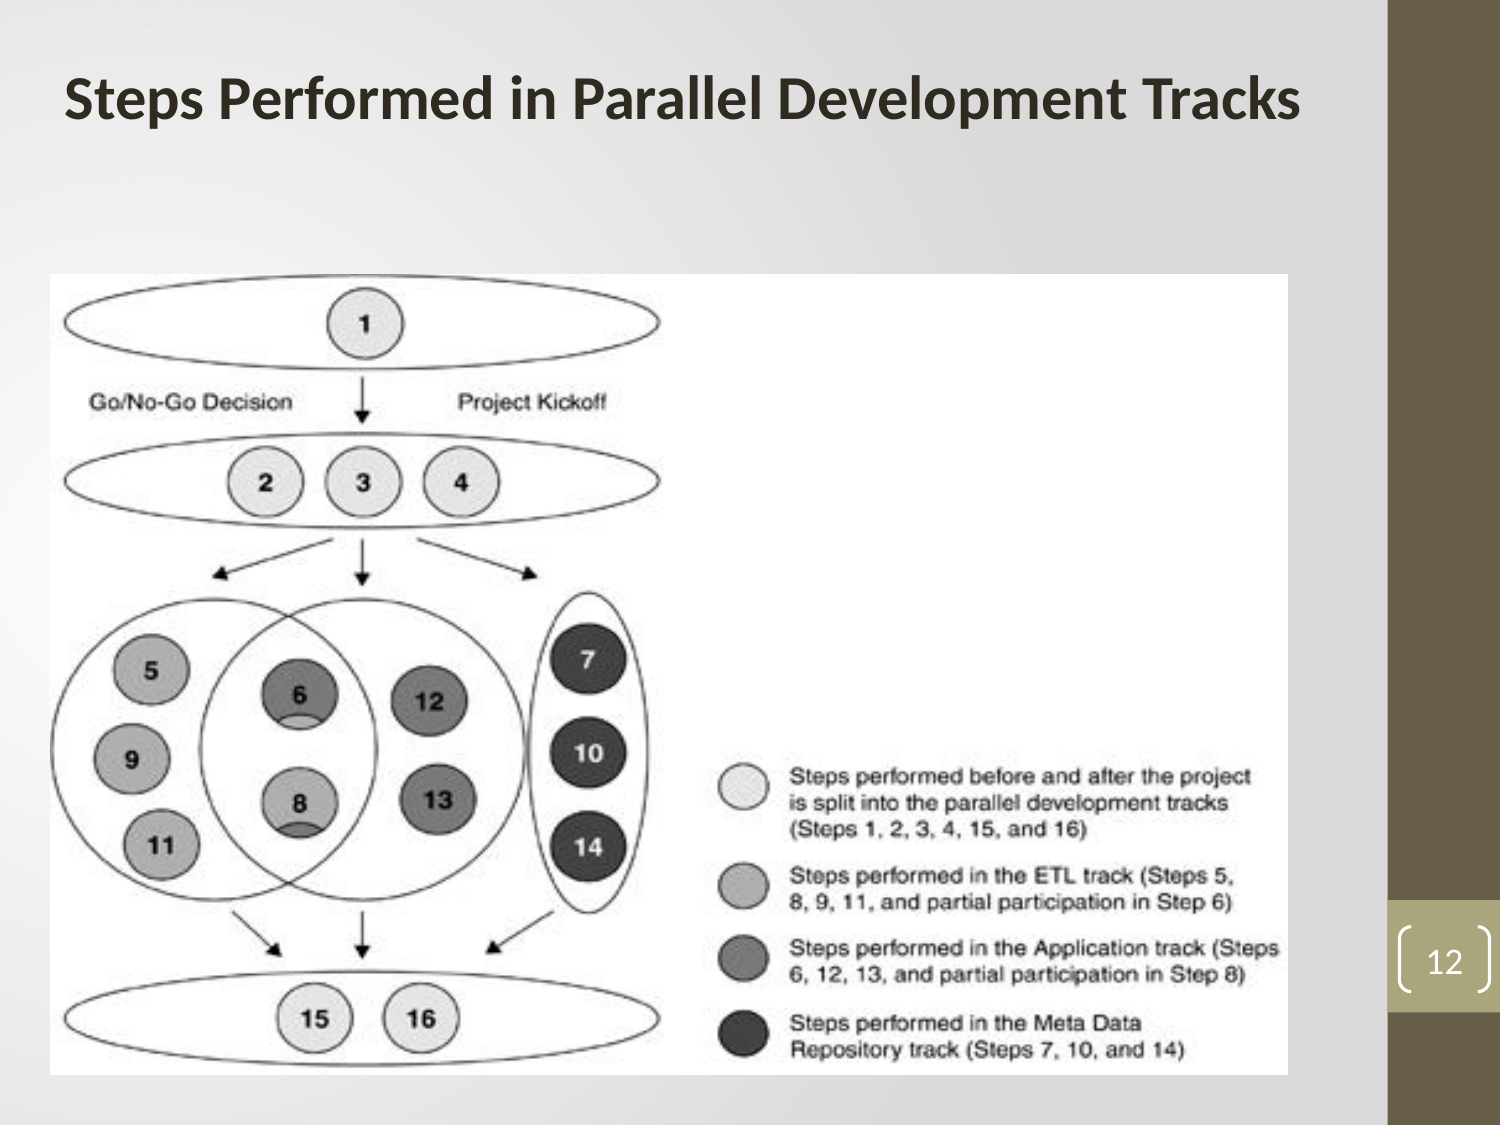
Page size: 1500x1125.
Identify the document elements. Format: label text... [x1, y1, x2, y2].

slide_number 12 [1397, 925, 1492, 994]
text_box Steps Performed in Parallel Development Tracks [49, 50, 1400, 140]
picture [49, 274, 1288, 1076]
